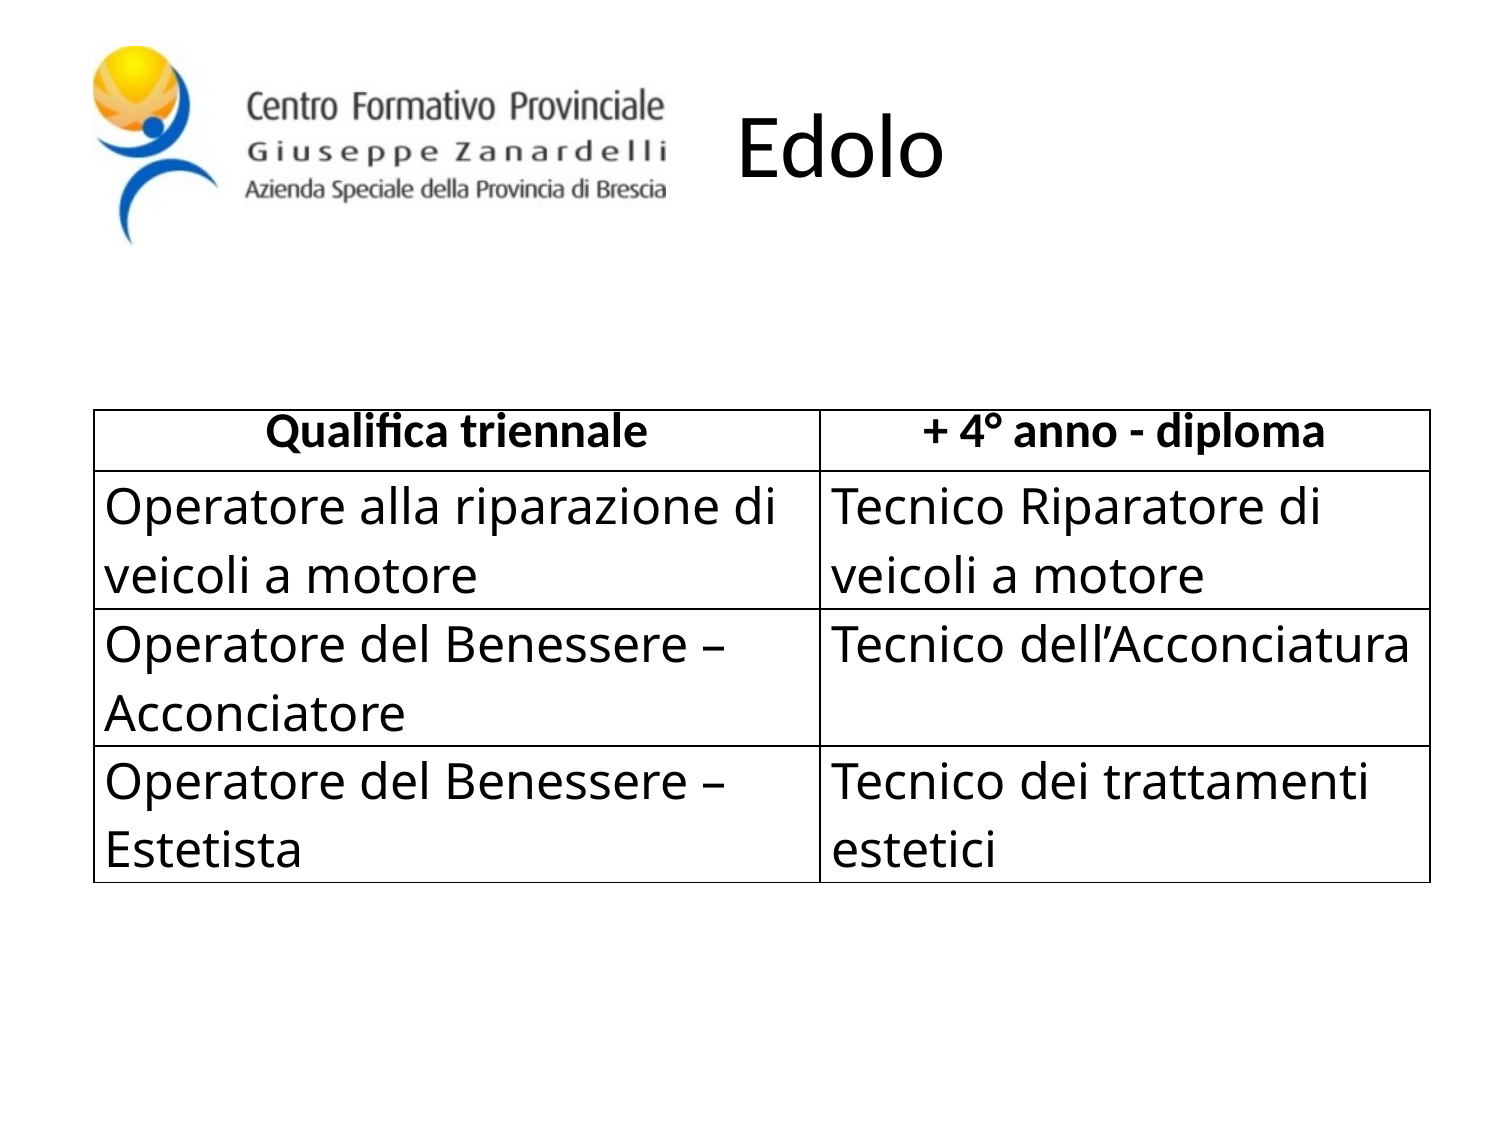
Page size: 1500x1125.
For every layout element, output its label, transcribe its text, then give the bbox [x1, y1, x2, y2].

table_cell Tecnico dei trattamenti estetici [821, 747, 1429, 882]
table_header + 4° anno - diploma [821, 411, 1429, 470]
title Edolo [667, 46, 1444, 235]
table_cell Operatore del Benessere – Acconciatore [95, 610, 819, 745]
table_cell Tecnico dell’Acconciatura [821, 610, 1429, 745]
table_cell Tecnico Riparatore di veicoli a motore [821, 472, 1429, 608]
table_cell Operatore alla riparazione di veicoli a motore [95, 472, 819, 608]
picture [93, 46, 667, 247]
table_header Qualifica triennale [95, 411, 819, 470]
table_cell Operatore del Benessere – Estetista [95, 747, 819, 882]
